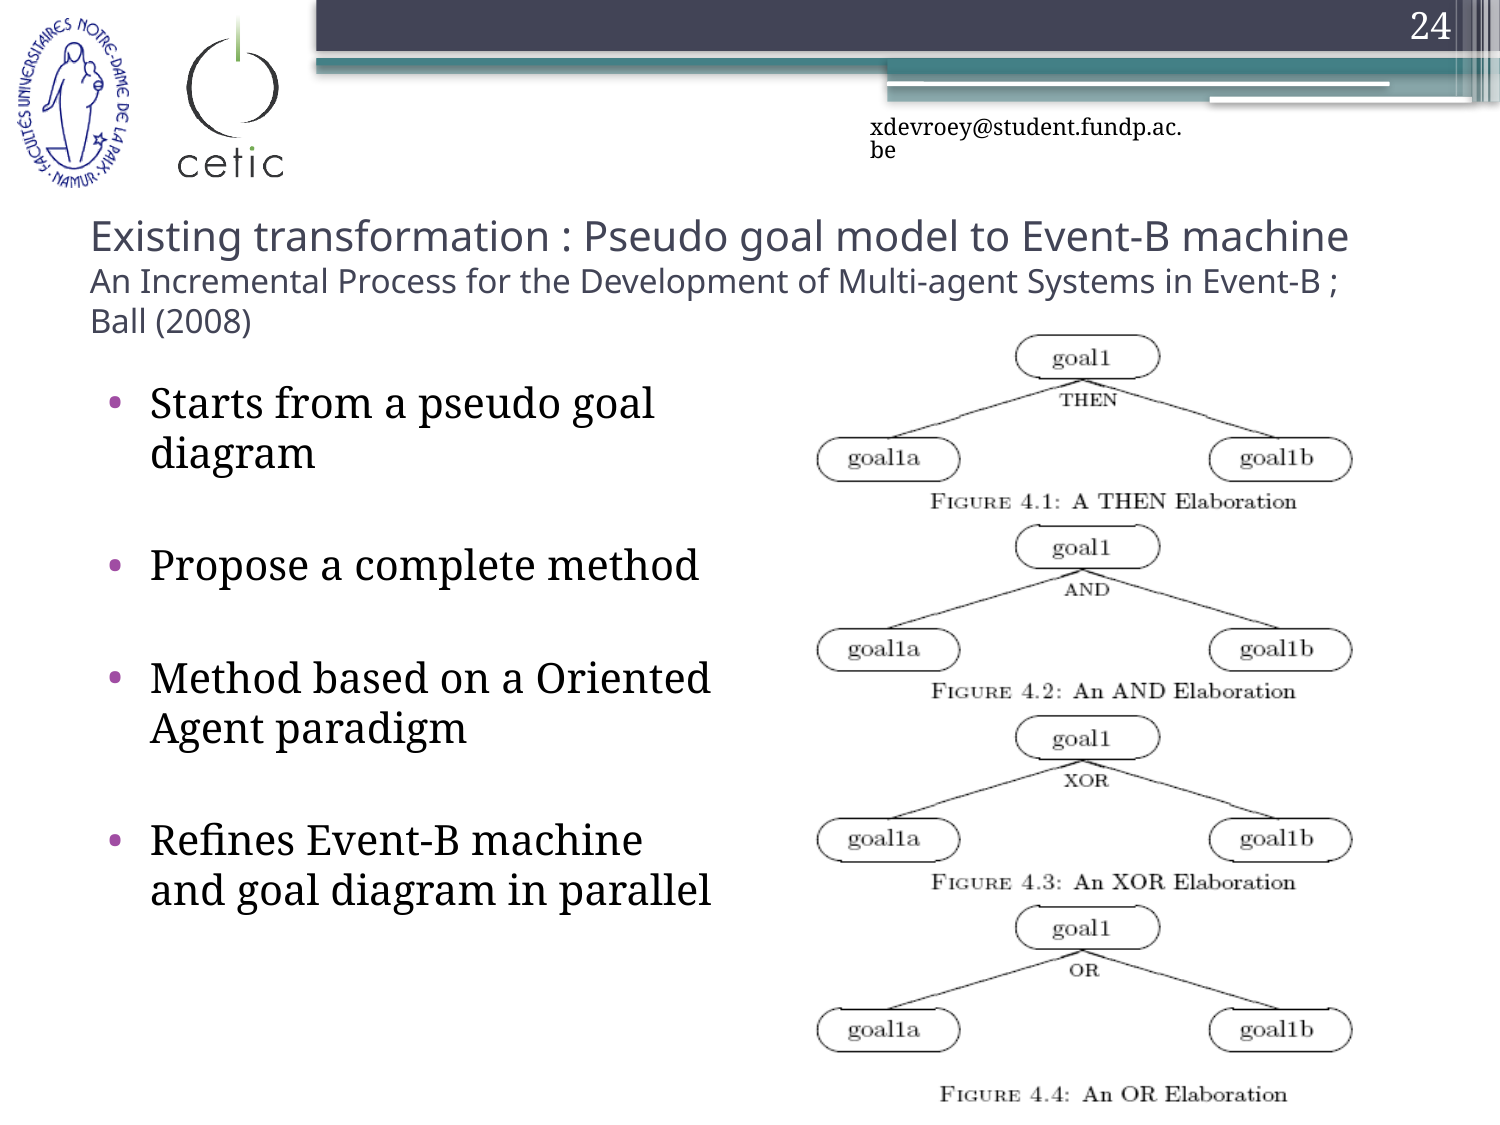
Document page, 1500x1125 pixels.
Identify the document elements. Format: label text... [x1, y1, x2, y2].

picture [17, 18, 129, 188]
footer xdevroey@student.fundp.ac.be [855, 105, 1209, 181]
title Existing transformation : Pseudo goal model to Event-B machine An Incremental Process for the Development of Multi-agent Systems in Event-B ; Ball (2008) [75, 187, 1425, 363]
slide_number 24 [1341, 0, 1466, 61]
picture [175, 11, 285, 180]
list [761, 329, 1377, 1125]
list Starts from a pseudo goal diagram Propose a complete method Method based on a Oriented Agent paradigm Refines Event-B machine and goal diagram in parallel [75, 368, 738, 1112]
